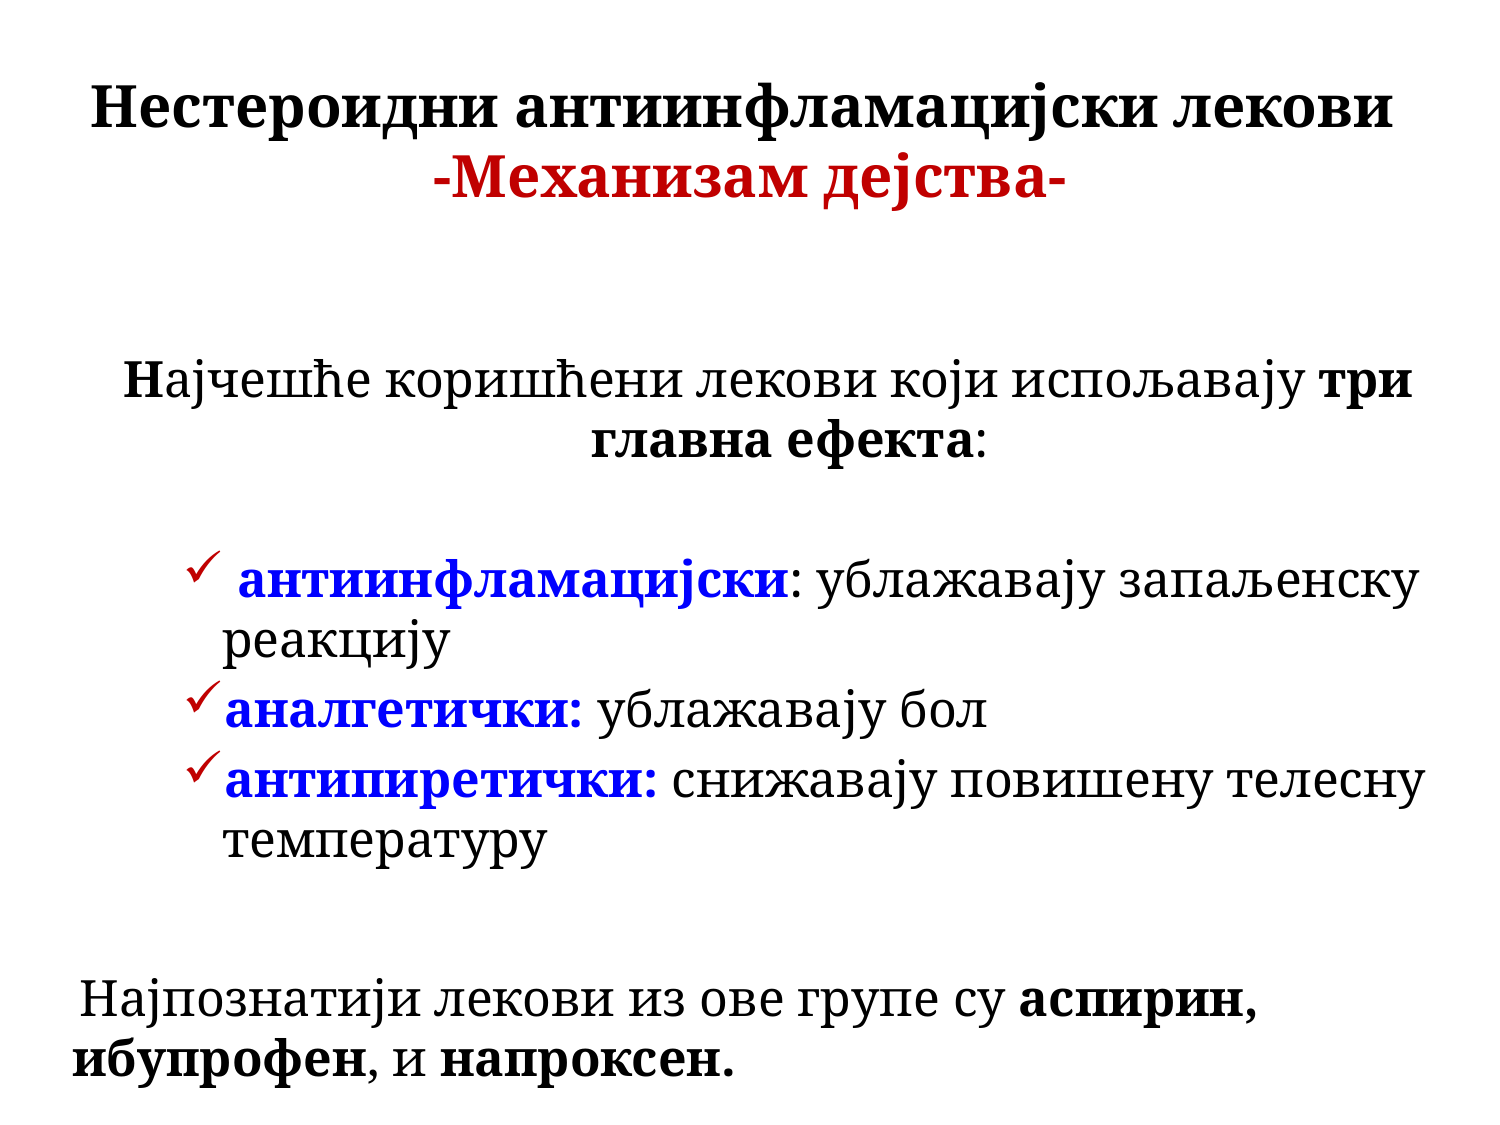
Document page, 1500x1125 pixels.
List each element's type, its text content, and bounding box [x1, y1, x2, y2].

title Нестероидни антиинфламацијски лекови -Механизам дејства- [75, 45, 1425, 233]
list Најчешће коришћени лекови који испољавају три главна ефекта: антиинфламацијски: ублажавају запаљенску реакцију аналгетички: ублажавају бол антипиретички: снижавају повишену телесну температуру Најпознатији лекови из ове групе су аспирин, ибупрофен, и напроксен. [37, 339, 1500, 1075]
